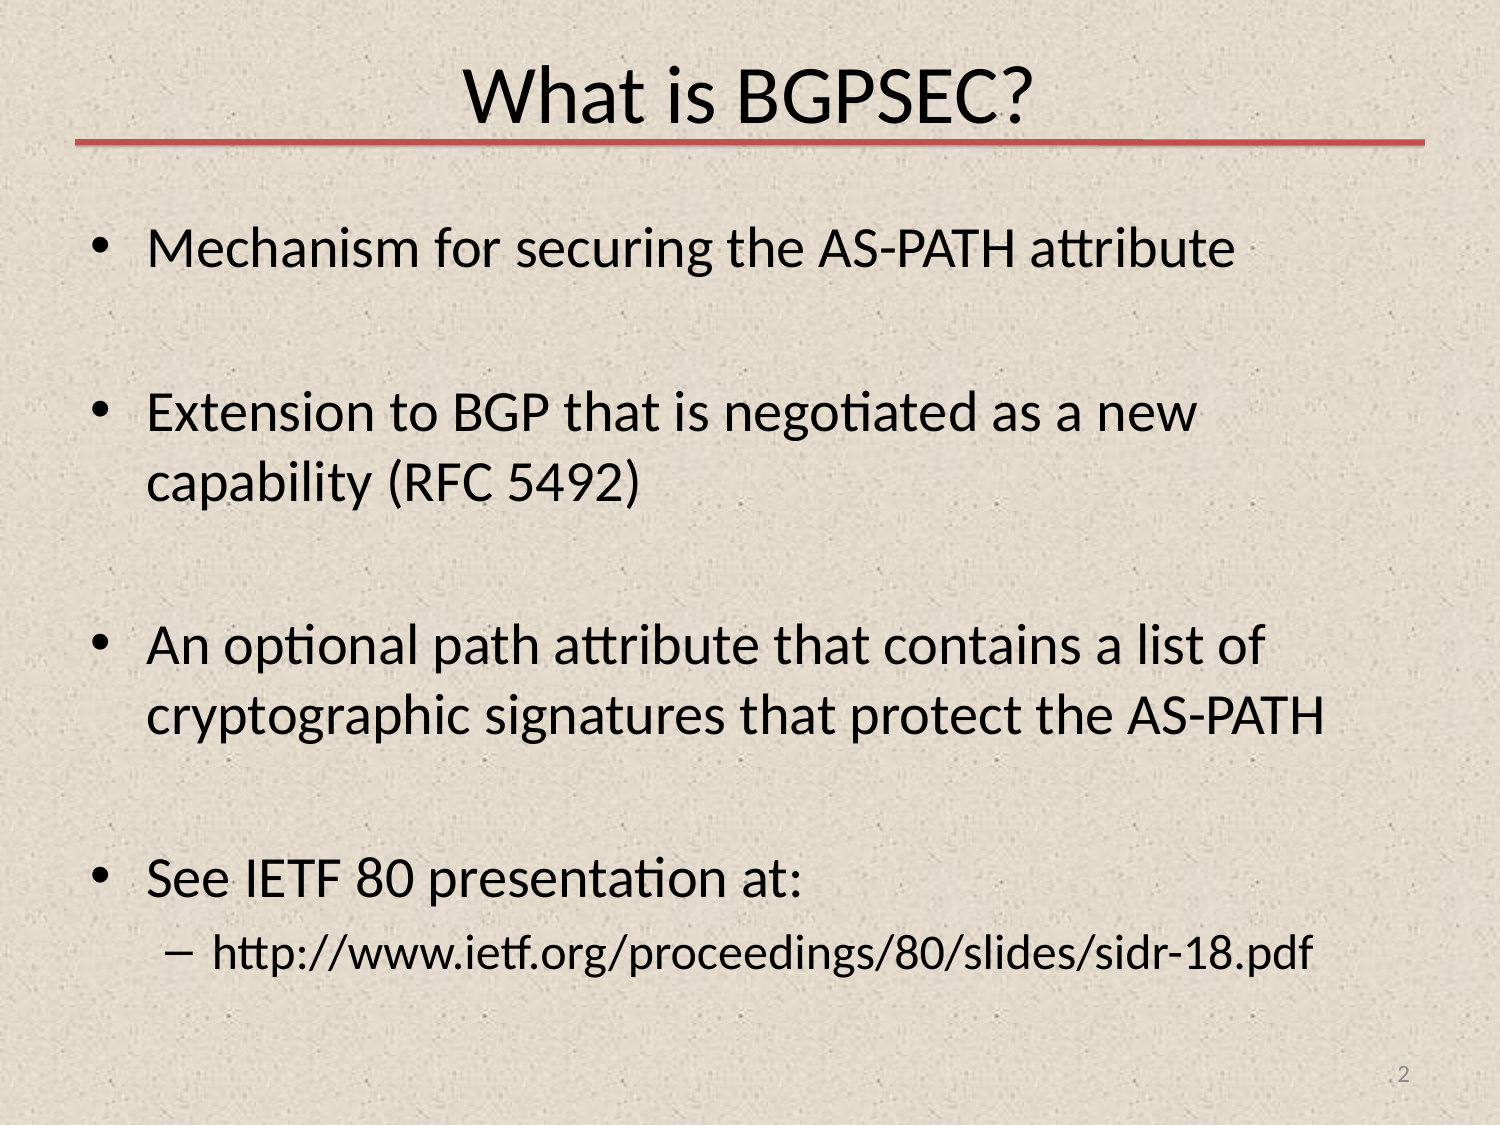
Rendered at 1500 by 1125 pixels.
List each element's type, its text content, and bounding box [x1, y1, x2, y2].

picture [0, 0, 1500, 1125]
list Mechanism for securing the AS-PATH attribute Extension to BGP that is negotiated as a new capability (RFC 5492) An optional path attribute that contains a list of cryptographic signatures that protect the AS-PATH See IETF 80 presentation at: http://www.ietf.org/proceedings/80/slides/sidr-18.pdf [74, 201, 1426, 1006]
title What is BGPSEC? [74, 38, 1426, 143]
slide_number 2 [1074, 1042, 1425, 1103]
